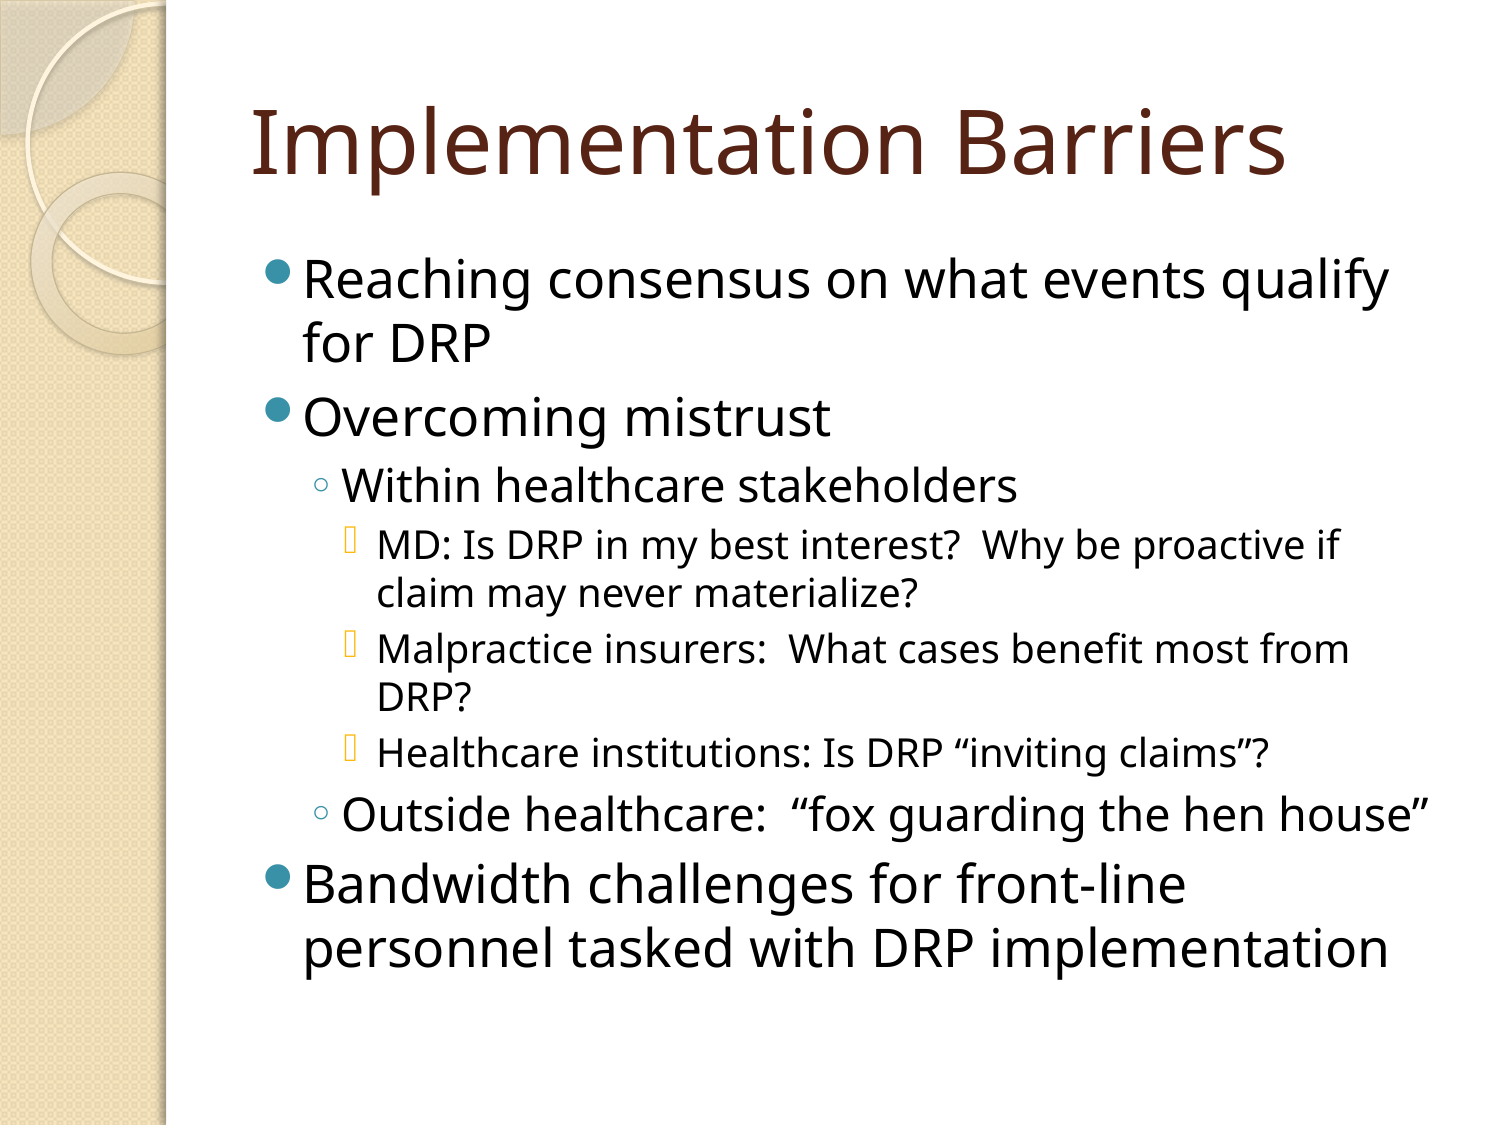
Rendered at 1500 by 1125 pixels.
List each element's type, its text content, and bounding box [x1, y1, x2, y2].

list Reaching consensus on what events qualify for DRP Overcoming mistrust Within healthcare stakeholders MD: Is DRP in my best interest? Why be proactive if claim may never materialize? Malpractice insurers: What cases benefit most from DRP? Healthcare institutions: Is DRP “inviting claims”? Outside healthcare: “fox guarding the hen house” Bandwidth challenges for front-line personnel tasked with DRP implementation [235, 237, 1466, 1025]
title Implementation Barriers [235, 45, 1466, 233]
